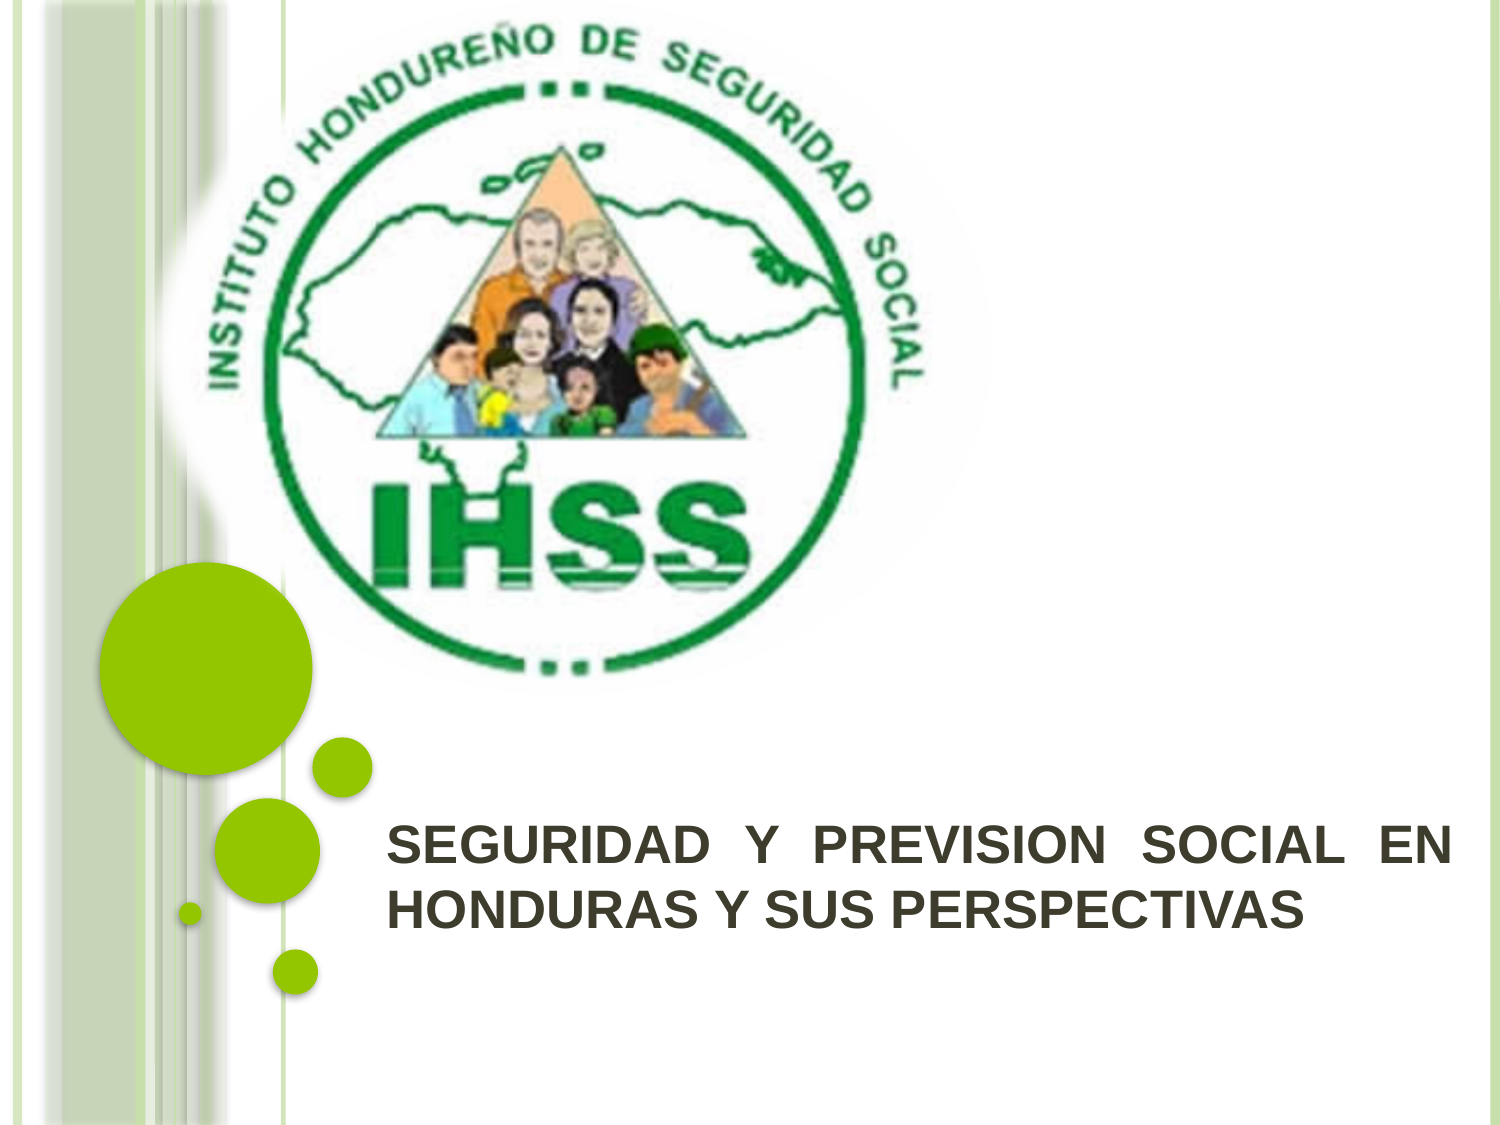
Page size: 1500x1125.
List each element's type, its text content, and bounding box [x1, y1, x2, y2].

title SEGURIDAD Y PREVISION SOCIAL EN HONDURAS Y SUS PERSPECTIVAS [371, 627, 1471, 947]
picture [135, 0, 994, 698]
